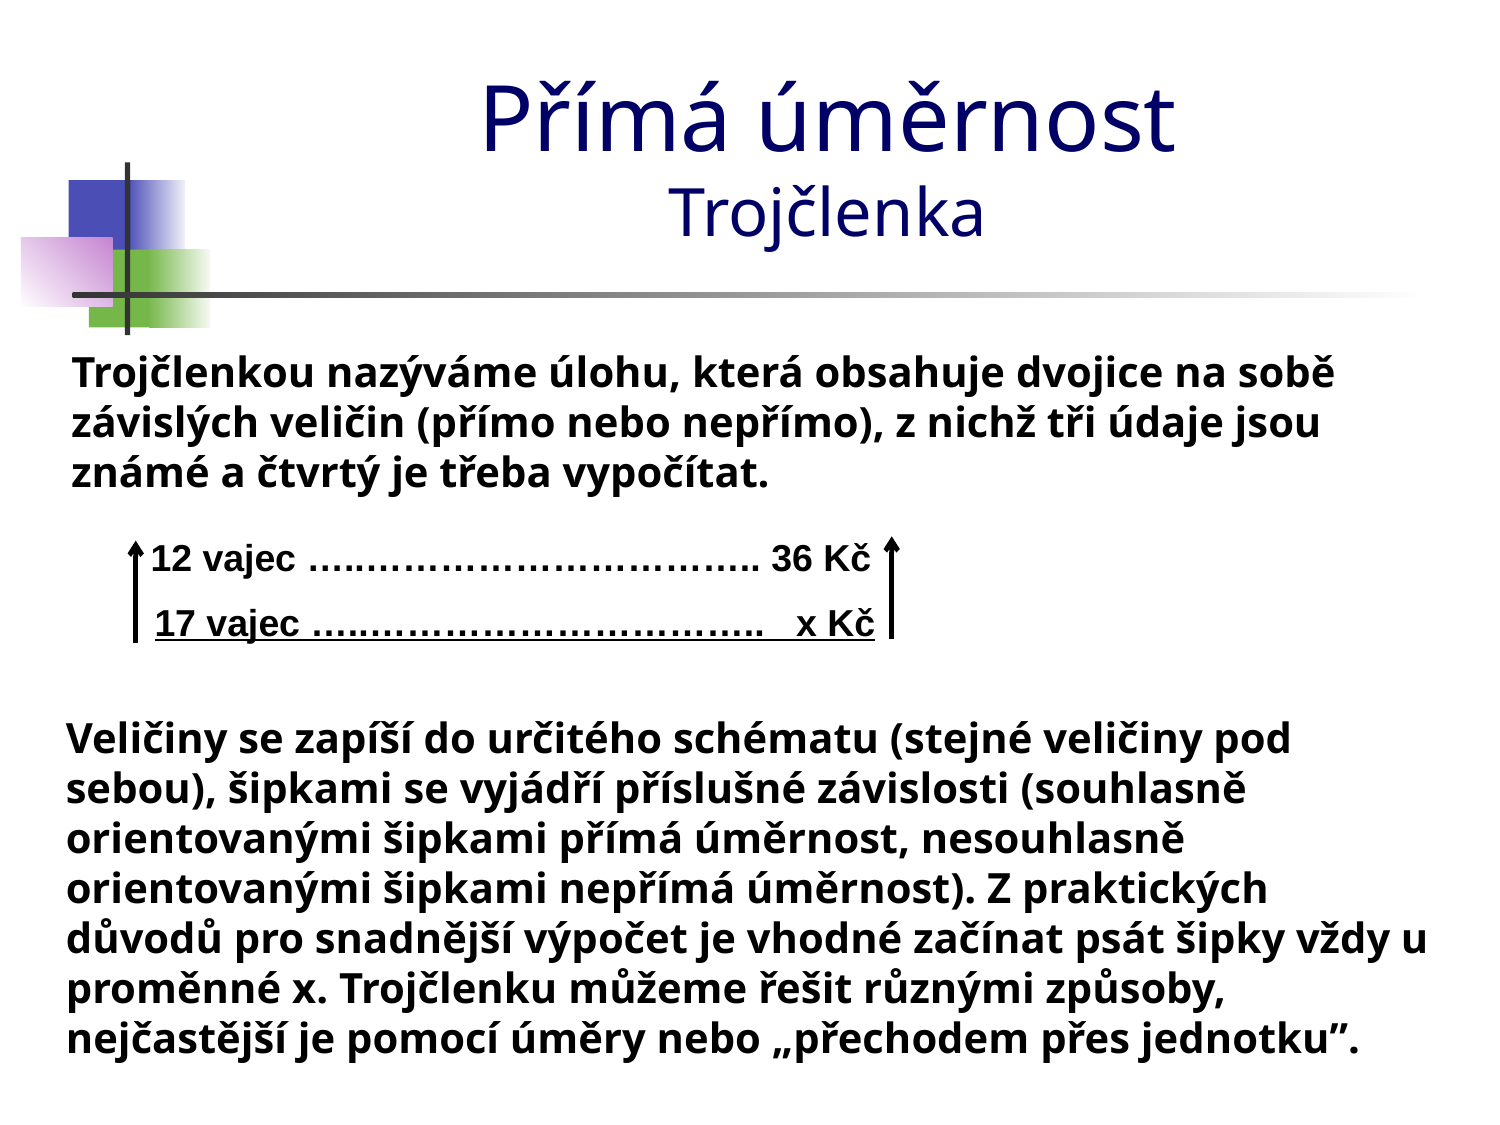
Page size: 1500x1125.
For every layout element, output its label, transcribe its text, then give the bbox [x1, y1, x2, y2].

text_box 17 vajec …..………………………….. x Kč [139, 591, 928, 652]
text_box Veličiny se zapíší do určitého schématu (stejné veličiny pod sebou), šipkami se vyjádří příslušné závislosti (souhlasně orientovanými šipkami přímá úměrnost, nesouhlasně orientovanými šipkami nepřímá úměrnost). Z praktických důvodů pro snadnější výpočet je vhodné začínat psát šipky vždy u proměnné x. Trojčlenku můžeme řešit různými způsoby, nejčastější je pomocí úměry nebo „přechodem přes jednotku”. [51, 704, 1445, 1070]
title Přímá úměrnost Trojčlenka [188, 34, 1468, 276]
text_box 12 vajec …..………………………….. 36 Kč [135, 527, 928, 587]
list Trojčlenkou nazýváme úlohu, která obsahuje dvojice na sobě závislých veličin (přímo nebo nepřímo), z nichž tři údaje jsou známé a čtvrtý je třeba vypočítat. [41, 337, 1418, 516]
